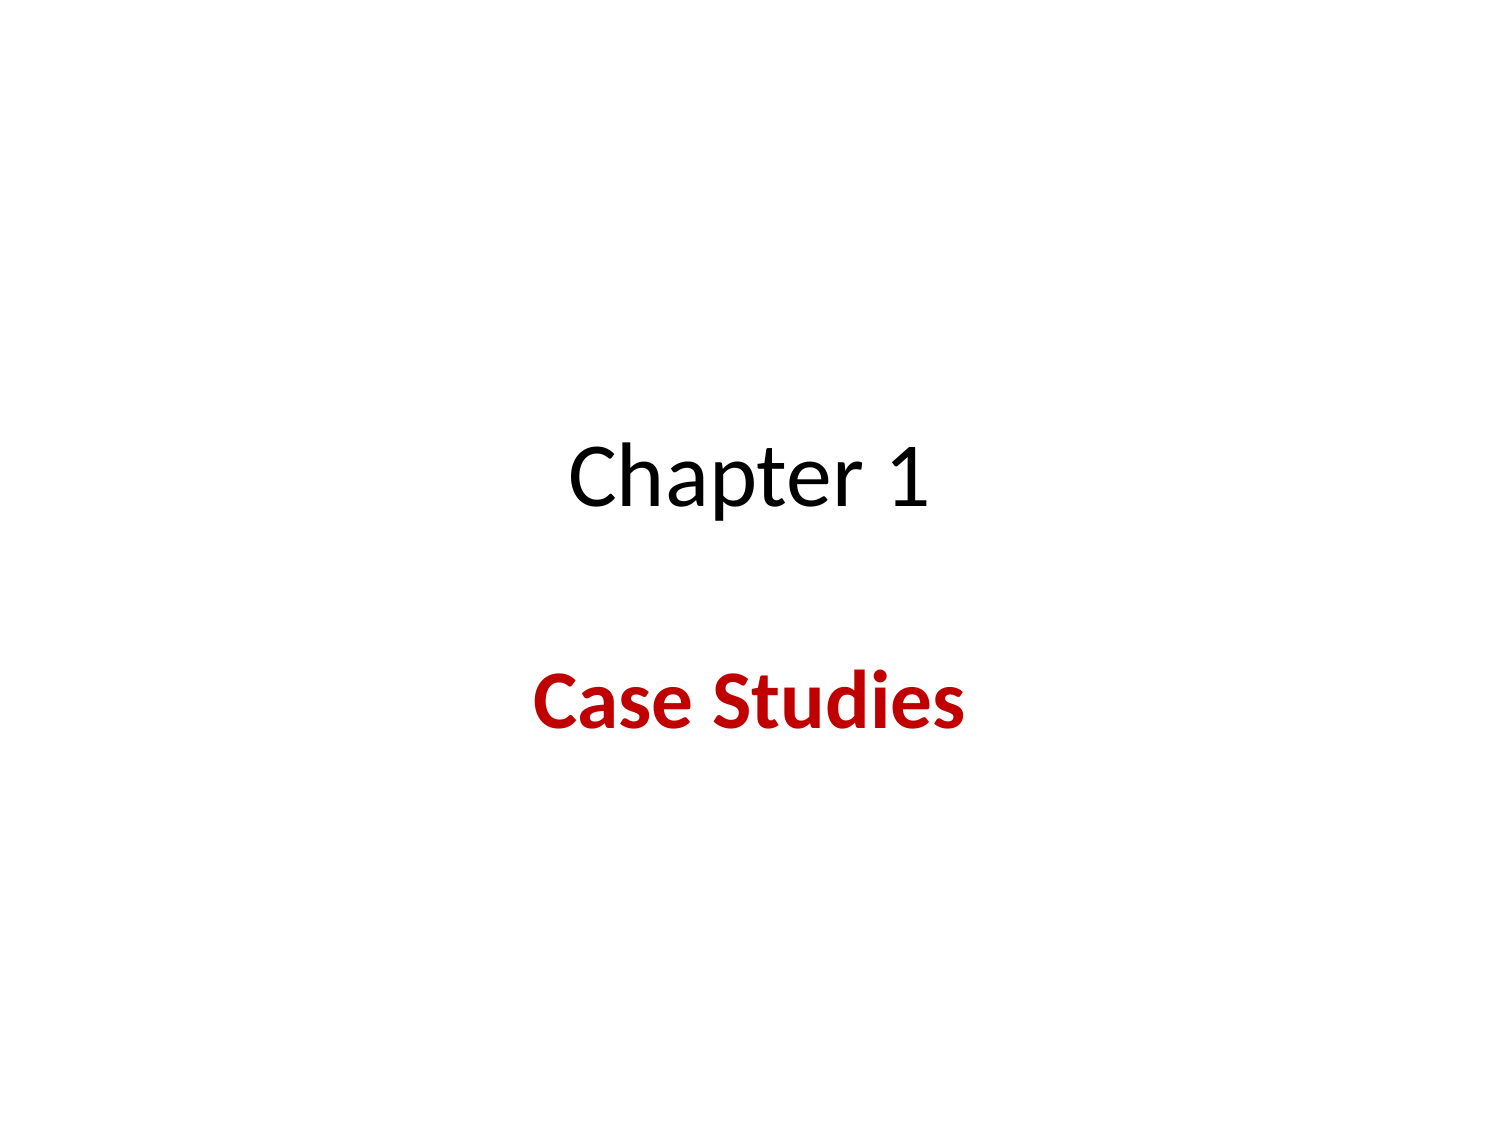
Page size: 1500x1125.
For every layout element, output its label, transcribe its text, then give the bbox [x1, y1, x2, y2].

title Chapter 1 [112, 349, 1388, 591]
subtitle Case Studies [225, 637, 1275, 925]
